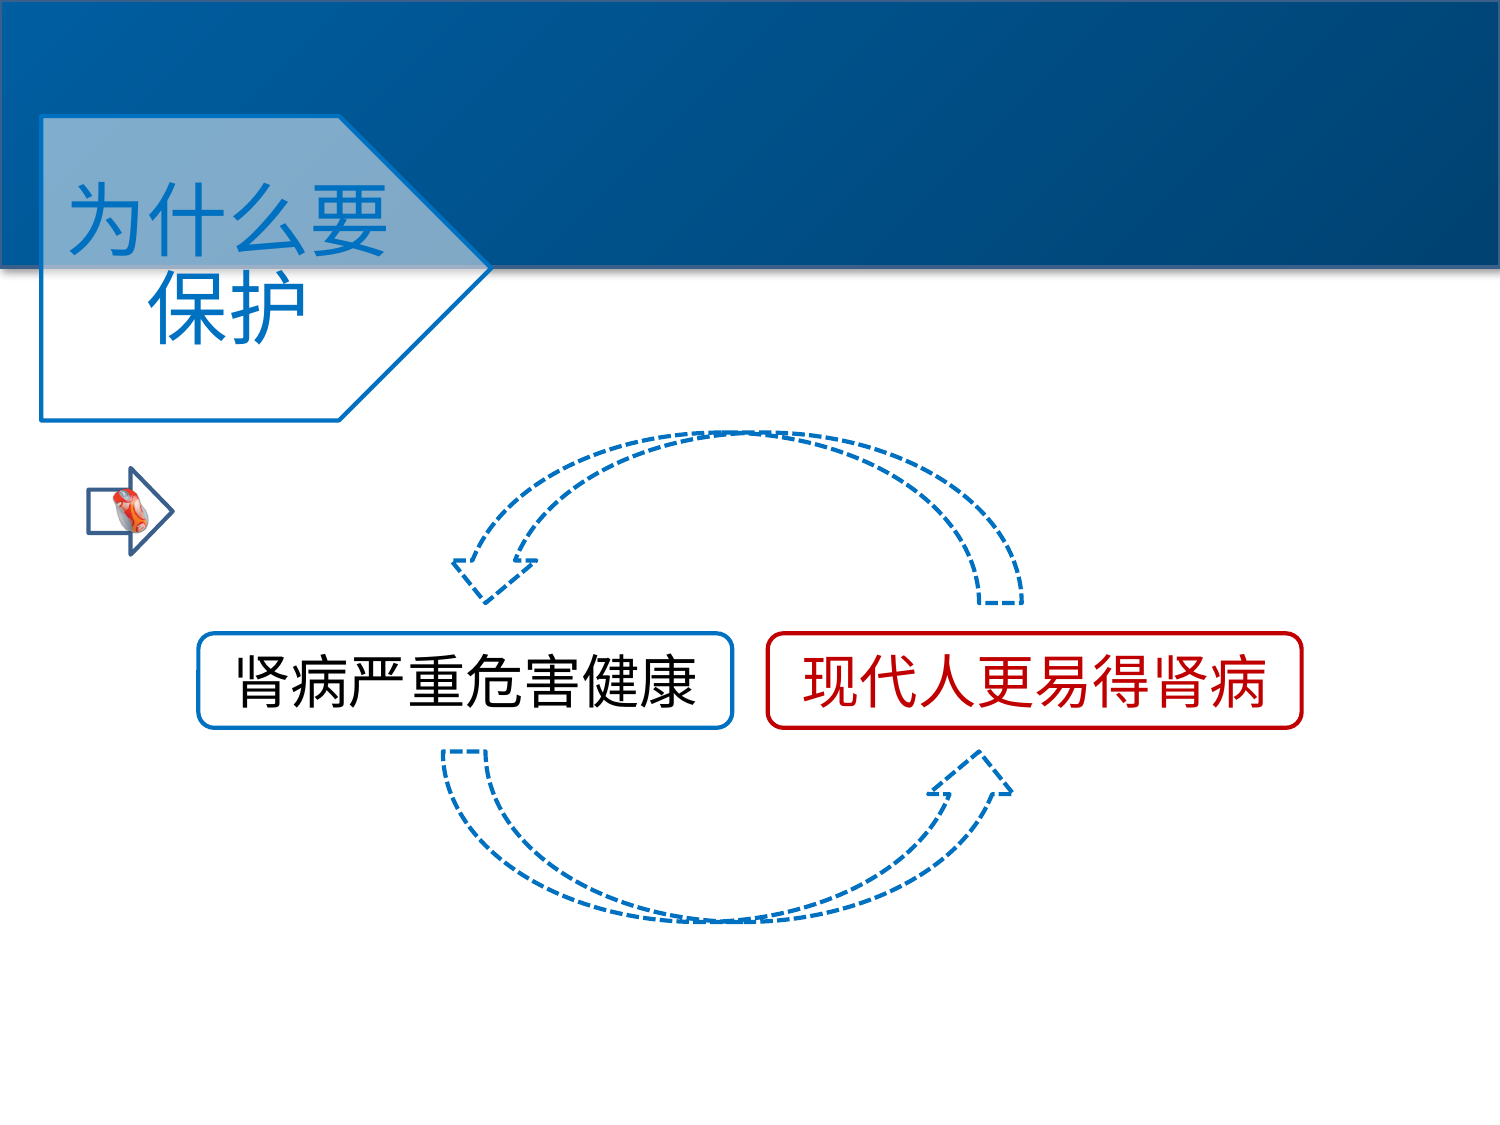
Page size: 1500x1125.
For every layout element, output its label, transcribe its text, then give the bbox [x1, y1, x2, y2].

text_box [605, 893, 619, 903]
text_box [918, 492, 932, 505]
text_box [920, 465, 934, 476]
text_box [968, 559, 977, 573]
text_box 现代人更易得肾病 [765, 631, 1304, 730]
text_box [931, 503, 944, 516]
text_box [561, 893, 575, 903]
text_box [440, 749, 446, 762]
text_box 肾病严重危害健康 [196, 631, 735, 730]
text_box [484, 765, 491, 780]
text_box [626, 912, 640, 920]
text_box [830, 446, 844, 455]
text_box [841, 438, 855, 446]
text_box [577, 899, 591, 908]
text_box [444, 781, 453, 795]
text_box [546, 861, 560, 872]
text_box [0, 0, 1500, 269]
text_box [609, 909, 623, 917]
text_box [846, 452, 860, 461]
text_box [493, 797, 503, 811]
text_box [450, 796, 460, 810]
text_box [449, 749, 463, 754]
text_box [974, 504, 987, 517]
text_box [1004, 544, 1015, 558]
text_box [574, 879, 588, 889]
text_box [973, 575, 981, 589]
text_box [952, 529, 964, 543]
text_box [487, 782, 496, 796]
text_box [905, 458, 919, 468]
text_box [516, 870, 530, 881]
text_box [88, 467, 173, 555]
text_box [450, 430, 806, 606]
text_box [589, 887, 603, 897]
text_box [490, 849, 503, 862]
text_box [996, 530, 1007, 544]
text_box [961, 543, 972, 557]
text_box [466, 749, 480, 754]
text_box [458, 811, 469, 825]
text_box [483, 749, 489, 763]
text_box [1002, 600, 1015, 606]
text_box 为什么要保护 [39, 113, 494, 423]
text_box [976, 592, 982, 606]
text_box [891, 473, 905, 484]
text_box [798, 438, 812, 446]
text_box [876, 465, 890, 476]
text_box [808, 433, 822, 439]
text_box [478, 838, 491, 851]
text_box [1018, 593, 1024, 606]
text_box [593, 904, 607, 913]
text_box [942, 516, 954, 529]
text_box [642, 915, 656, 922]
text_box [546, 886, 560, 896]
text_box [962, 493, 975, 505]
text_box [861, 458, 875, 468]
text_box [531, 878, 545, 889]
text_box [441, 765, 448, 779]
text_box [560, 870, 574, 881]
text_box [501, 812, 512, 826]
text_box [948, 483, 962, 495]
text_box [873, 446, 888, 455]
text_box [825, 435, 839, 442]
text_box [934, 474, 948, 485]
text_box [889, 452, 903, 461]
text_box [510, 826, 522, 839]
text_box [659, 749, 1014, 925]
text_box [467, 825, 479, 838]
text_box [653, 909, 667, 917]
text_box [814, 442, 828, 450]
text_box [521, 838, 534, 851]
text_box [985, 516, 998, 530]
text_box [636, 905, 651, 913]
text_box [1016, 576, 1023, 590]
text_box [503, 860, 516, 872]
text_box [905, 482, 919, 494]
text_box [1011, 560, 1020, 574]
text_box [620, 899, 635, 908]
text_box [857, 442, 872, 450]
text_box [985, 600, 998, 606]
text_box [533, 850, 546, 862]
